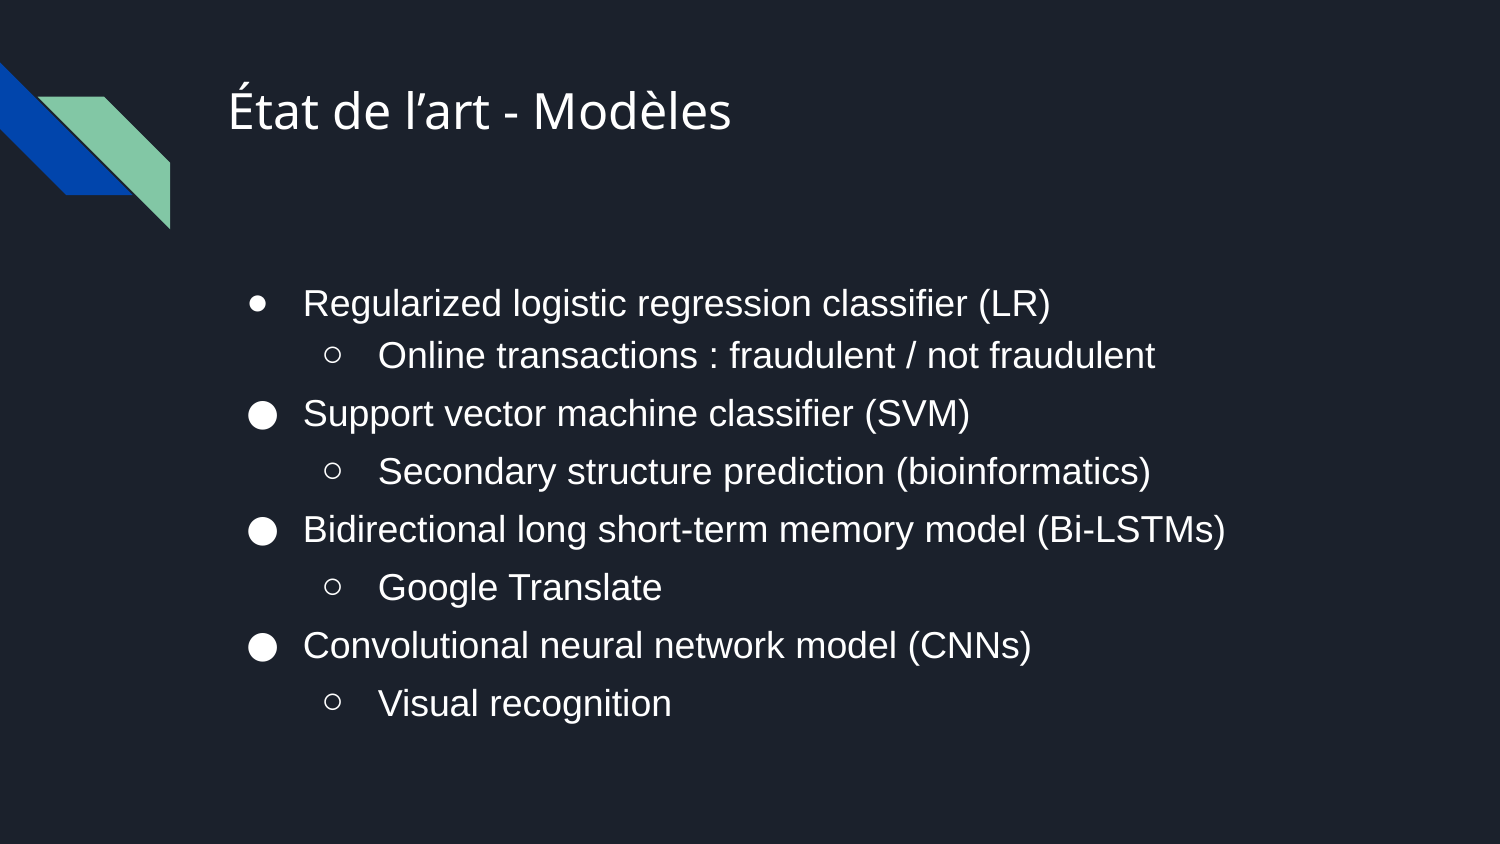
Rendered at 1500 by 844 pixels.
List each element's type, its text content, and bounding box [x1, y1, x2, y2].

list Regularized logistic regression classifier (LR) Online transactions : fraudulent / not fraudulent Support vector machine classifier (SVM) Secondary structure prediction (bioinformatics) Bidirectional long short-term memory model (Bi-LSTMs) Google Translate Convolutional neural network model (CNNs) Visual recognition [212, 257, 1368, 735]
title État de l’art - Modèles [212, 64, 1368, 215]
